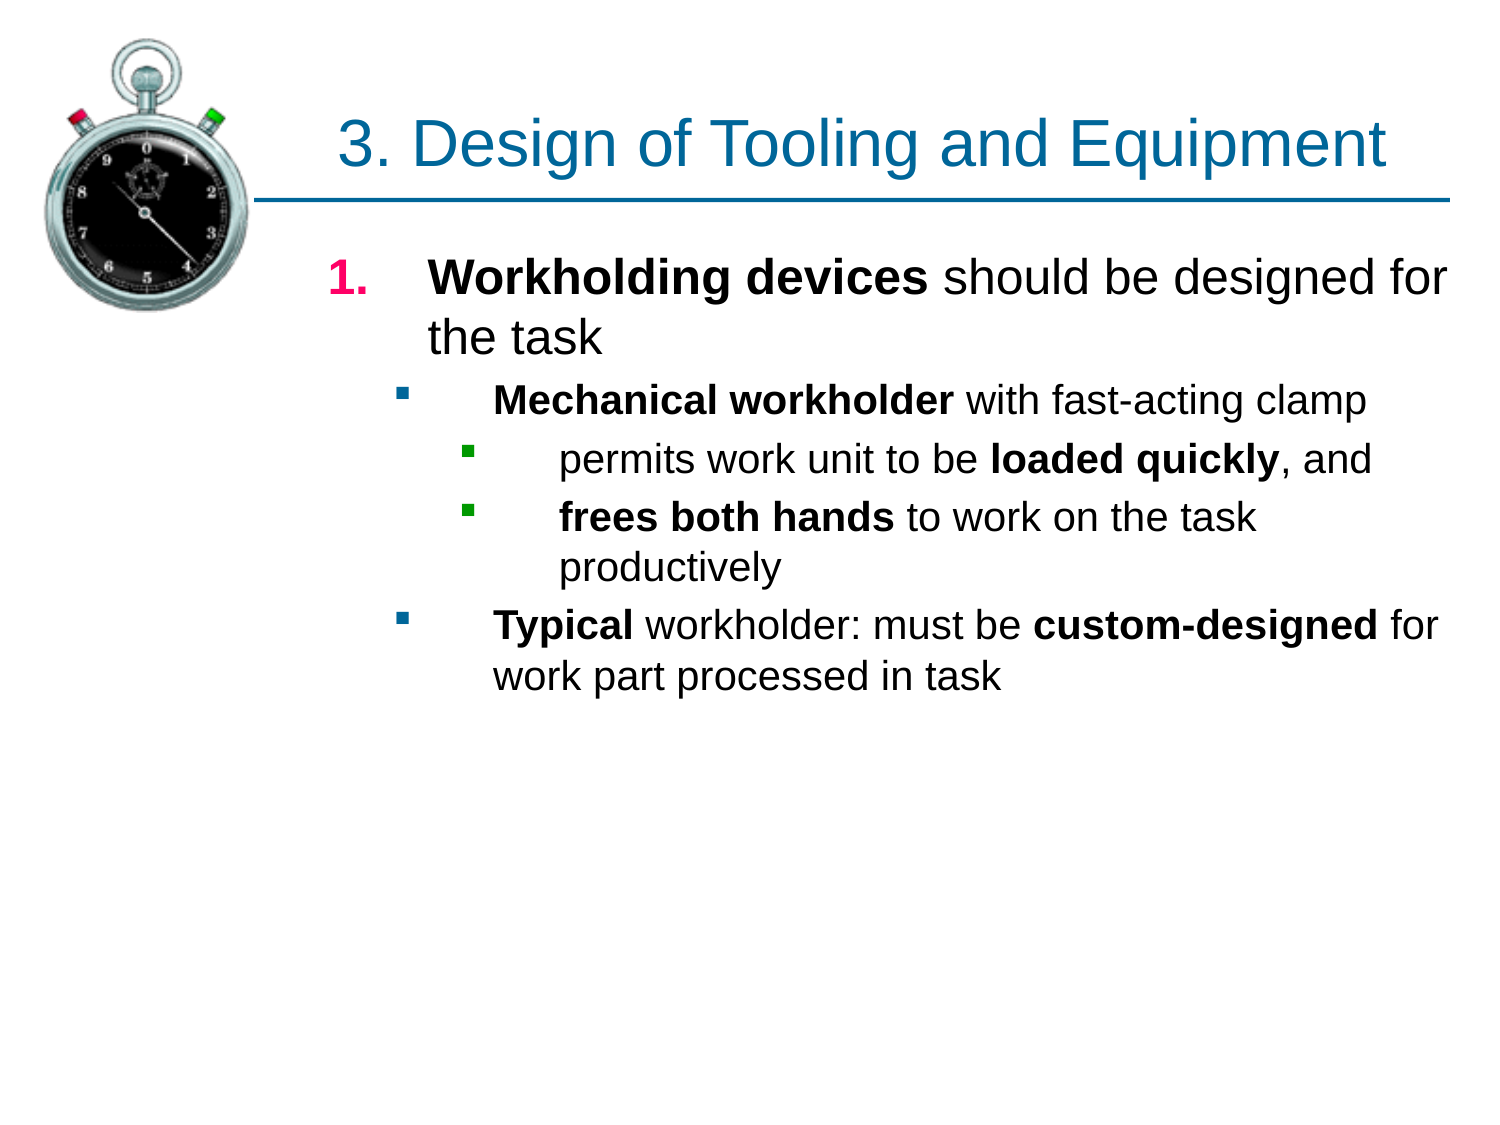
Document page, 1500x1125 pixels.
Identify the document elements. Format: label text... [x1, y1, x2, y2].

list Workholding devices should be designed for the task Mechanical workholder with fast-acting clamp permits work unit to be loaded quickly, and frees both hands to work on the task productively Typical workholder: must be custom-designed for work part processed in task [312, 237, 1488, 975]
title 3. Design of Tooling and Equipment [275, 37, 1450, 188]
picture [37, 37, 254, 313]
